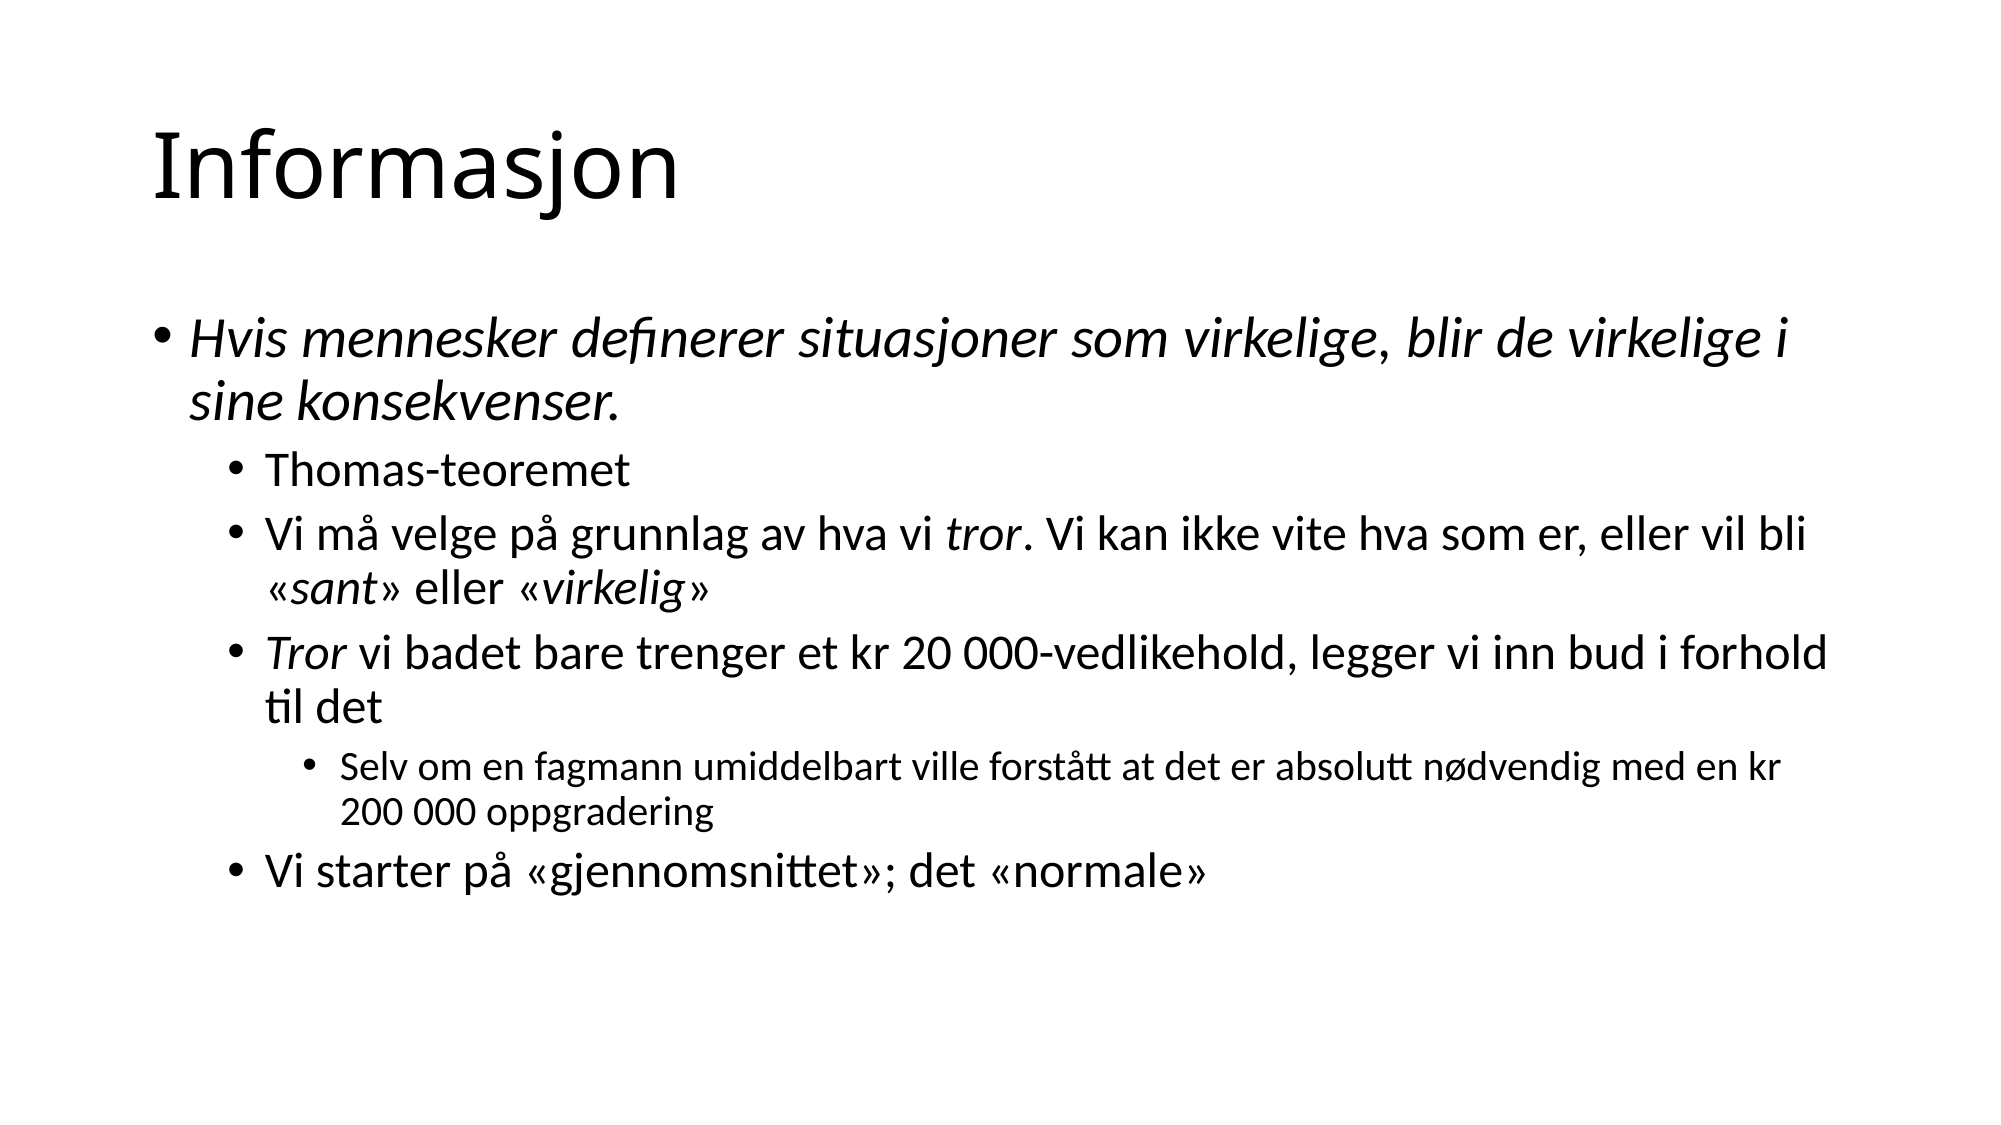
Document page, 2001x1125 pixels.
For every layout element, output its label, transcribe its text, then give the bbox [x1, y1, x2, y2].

title Informasjon [137, 59, 1863, 278]
list Hvis mennesker definerer situasjoner som virkelige, blir de virkelige i sine konsekvenser. Thomas-teoremet Vi må velge på grunnlag av hva vi tror. Vi kan ikke vite hva som er, eller vil bli «sant» eller «virkelig» Tror vi badet bare trenger et kr 20 000-vedlikehold, legger vi inn bud i forhold til det Selv om en fagmann umiddelbart ville forstått at det er absolutt nødvendig med en kr 200 000 oppgradering Vi starter på «gjennomsnittet»; det «normale» [137, 299, 1863, 1014]
